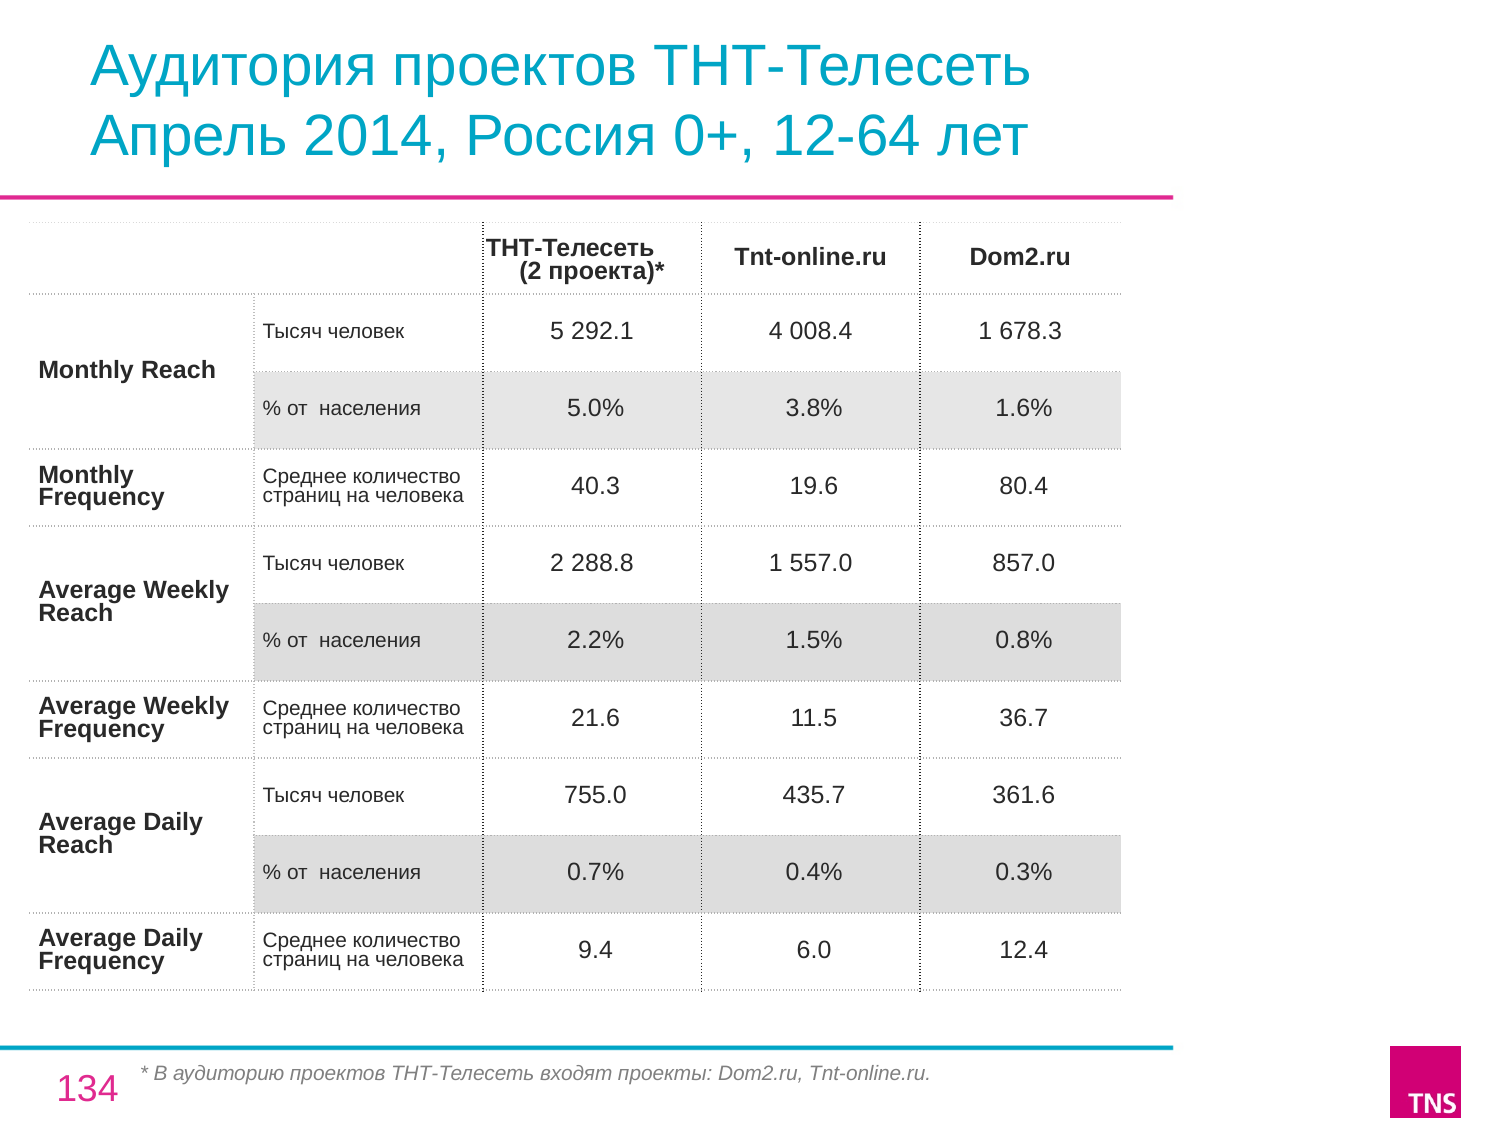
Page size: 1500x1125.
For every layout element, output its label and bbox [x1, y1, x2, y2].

text_box [124, 1052, 1463, 1092]
slide_number [40, 1055, 392, 1125]
table_header [29, 223, 1121, 294]
picture [0, 0, 1500, 1125]
title [74, 8, 1476, 187]
table_cell [29, 294, 1121, 990]
